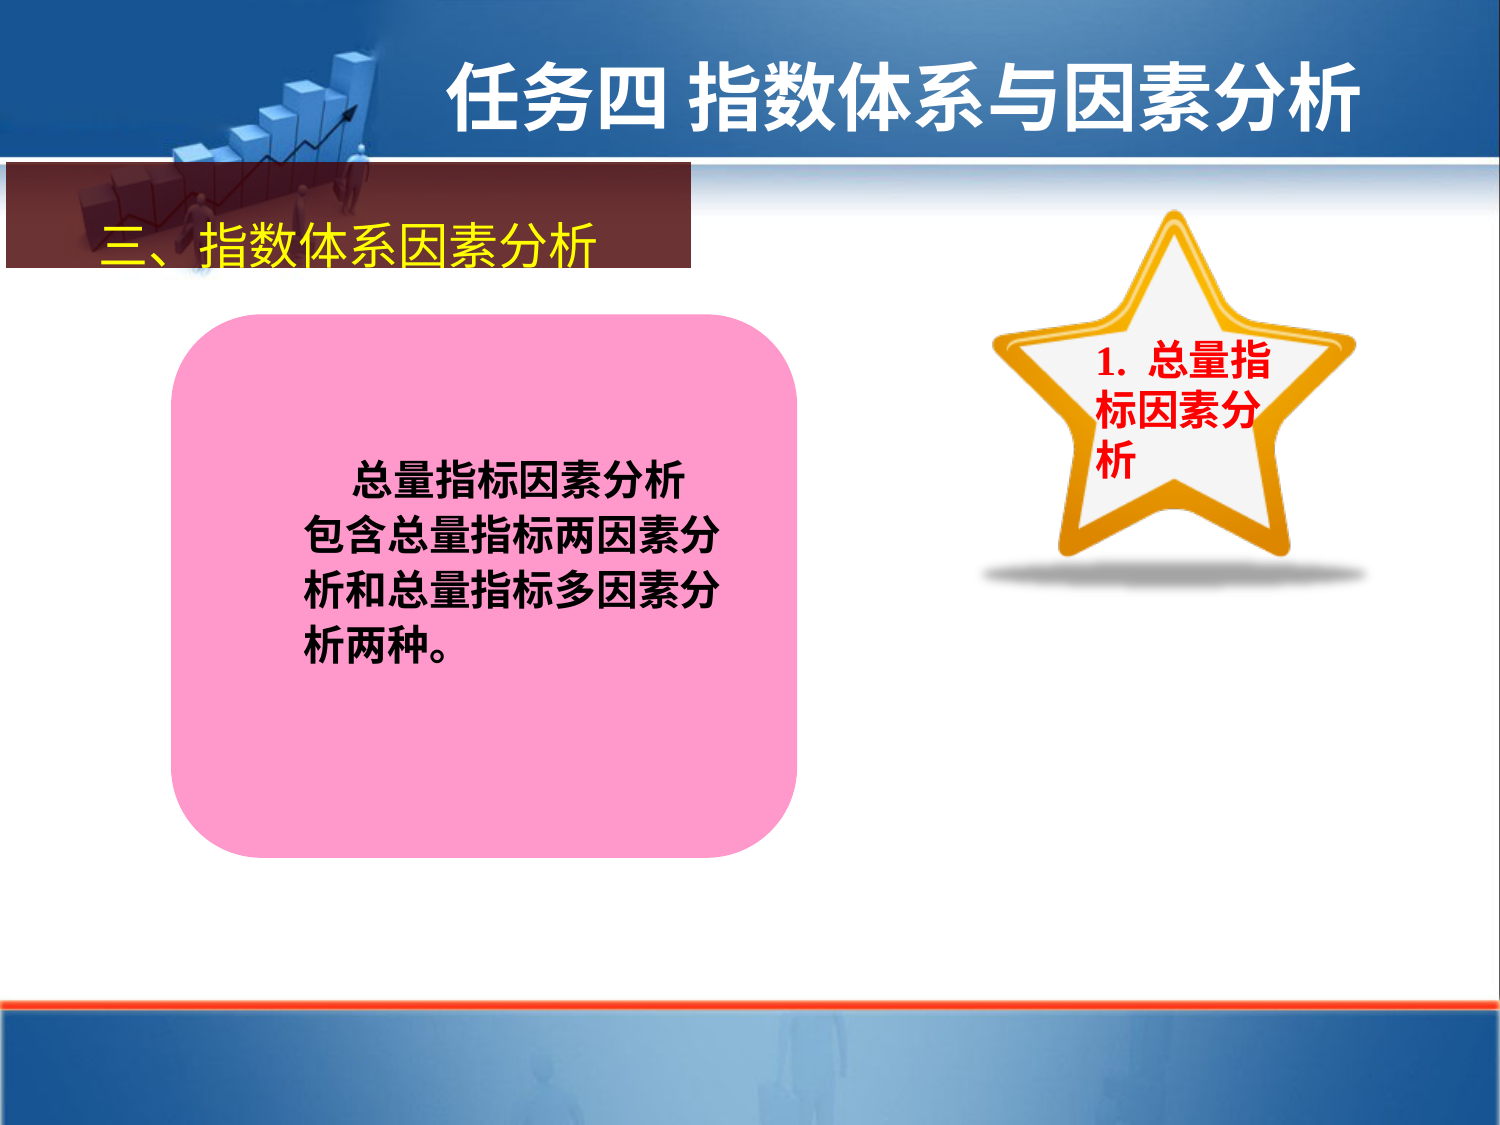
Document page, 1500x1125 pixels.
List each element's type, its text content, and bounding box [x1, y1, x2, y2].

text_box 任务四 指数体系与因素分析 [395, 42, 1500, 148]
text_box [170, 314, 798, 859]
text_box 三、指数体系因素分析 [6, 162, 691, 268]
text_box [974, 196, 1375, 597]
picture [0, 0, 1500, 1125]
